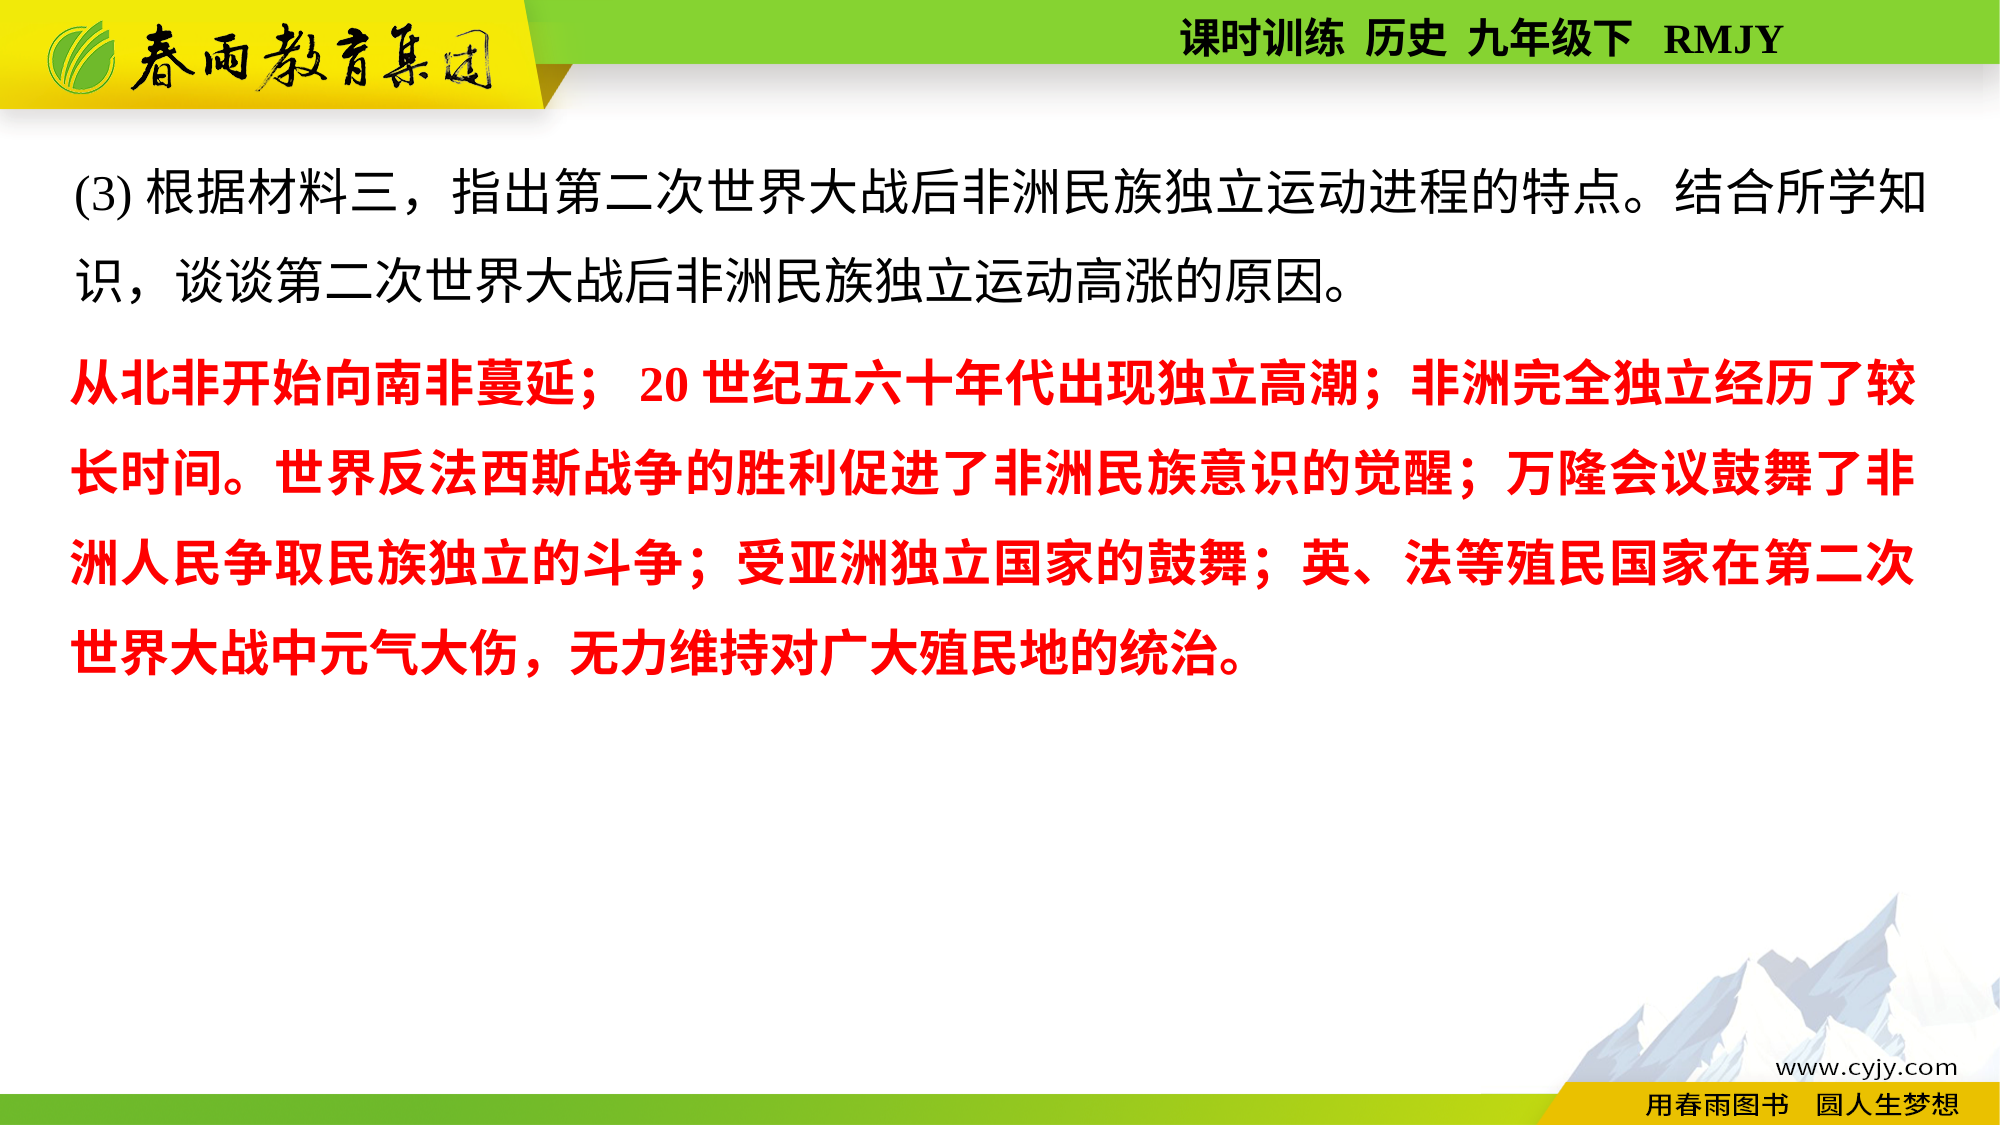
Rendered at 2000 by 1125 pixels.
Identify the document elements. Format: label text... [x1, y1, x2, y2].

picture [0, 0, 2000, 1125]
list (3)根据材料三，指出第二次世界大战后非洲民族独立运动进程的特点。结合所学知识，谈谈第二次世界大战后非洲民族独立运动高涨的原因。 [59, 122, 1944, 308]
text_box 从北非开始向南非蔓延；20世纪五六十年代出现独立高潮；非洲完全独立经历了较长时间。世界反法西斯战争的胜利促进了非洲民族意识的觉醒；万隆会议鼓舞了非洲人民争取民族独立的斗争；受亚洲独立国家的鼓舞；英、法等殖民国家在第二次世界大战中元气大伤，无力维持对广大殖民地的统治。 [54, 313, 1932, 689]
